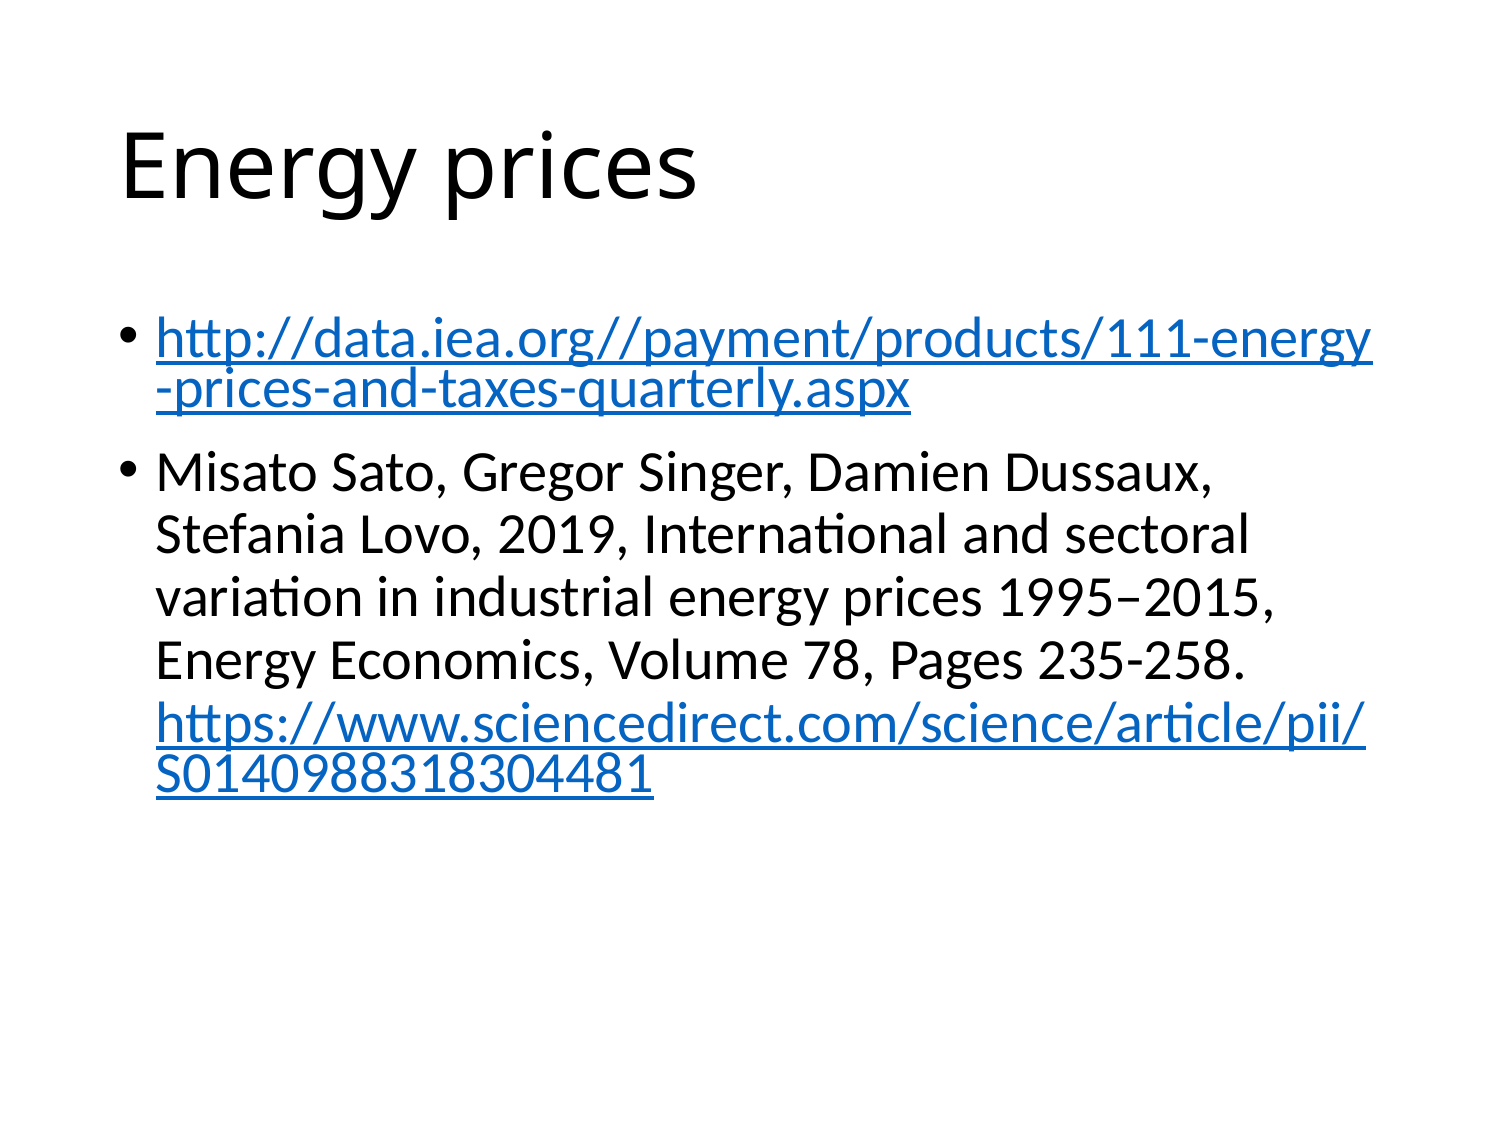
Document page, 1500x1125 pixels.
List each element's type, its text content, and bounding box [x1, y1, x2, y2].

list http://data.iea.org//payment/products/111-energy-prices-and-taxes-quarterly.aspx Misato Sato, Gregor Singer, Damien Dussaux, Stefania Lovo, 2019, International and sectoral variation in industrial energy prices 1995–2015, Energy Economics, Volume 78, Pages 235-258. https://www.sciencedirect.com/science/article/pii/S0140988318304481 [103, 299, 1397, 1014]
title Energy prices [103, 59, 1397, 278]
